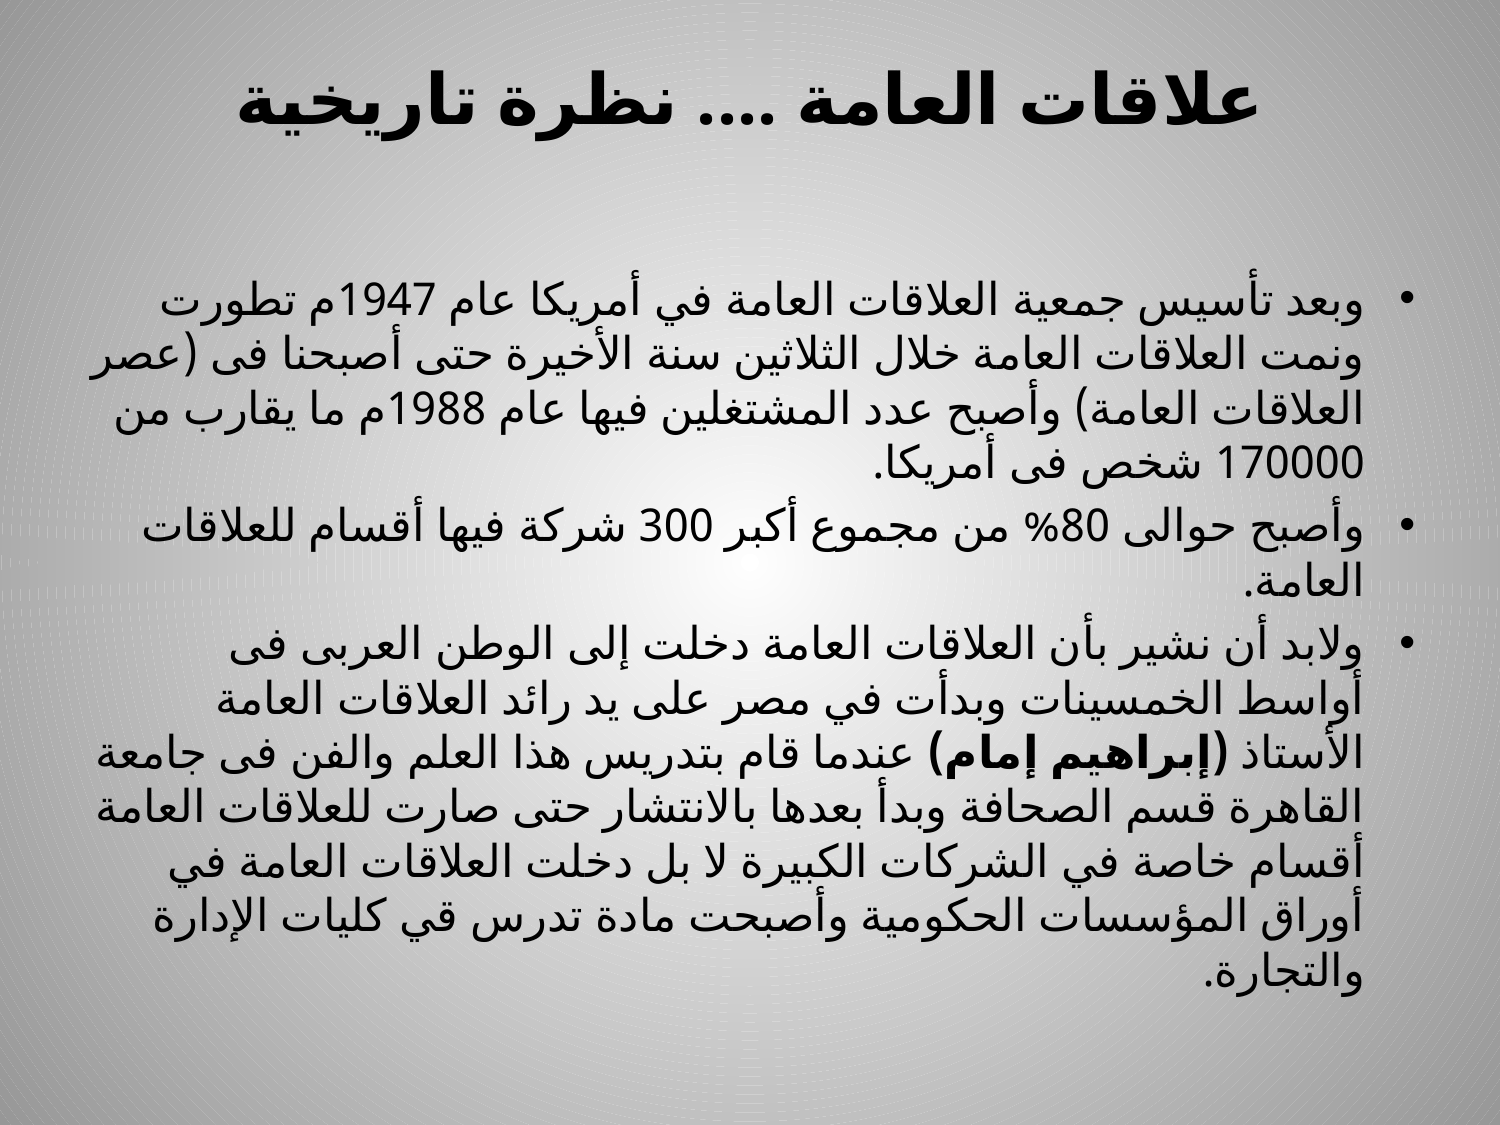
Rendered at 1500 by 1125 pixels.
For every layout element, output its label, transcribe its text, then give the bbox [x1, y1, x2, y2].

list وبعد تأسيس جمعية العلاقات العامة في أمريكا عام 1947م تطورت ونمت العلاقات العامة خلال الثلاثين سنة الأخيرة حتى أصبحنا فى (عصر العلاقات العامة) وأصبح عدد المشتغلين فيها عام 1988م ما يقارب من 170000 شخص فى أمريكا. وأصبح حوالى 80% من مجموع أكبر 300 شركة فيها أقسام للعلاقات العامة. ولابد أن نشير بأن العلاقات العامة دخلت إلى الوطن العربى فى أواسط الخمسينات وبدأت في مصر على يد رائد العلاقات العامة الأستاذ (إبراهيم إمام) عندما قام بتدريس هذا العلم والفن فى جامعة القاهرة قسم الصحافة وبدأ بعدها بالانتشار حتى صارت للعلاقات العامة أقسام خاصة في الشركات الكبيرة لا بل دخلت العلاقات العامة في أوراق المؤسسات الحكومية وأصبحت مادة تدرس قي كليات الإدارة والتجارة. [75, 262, 1425, 1005]
title علاقات العامة .... نظرة تاريخية [75, 45, 1425, 233]
